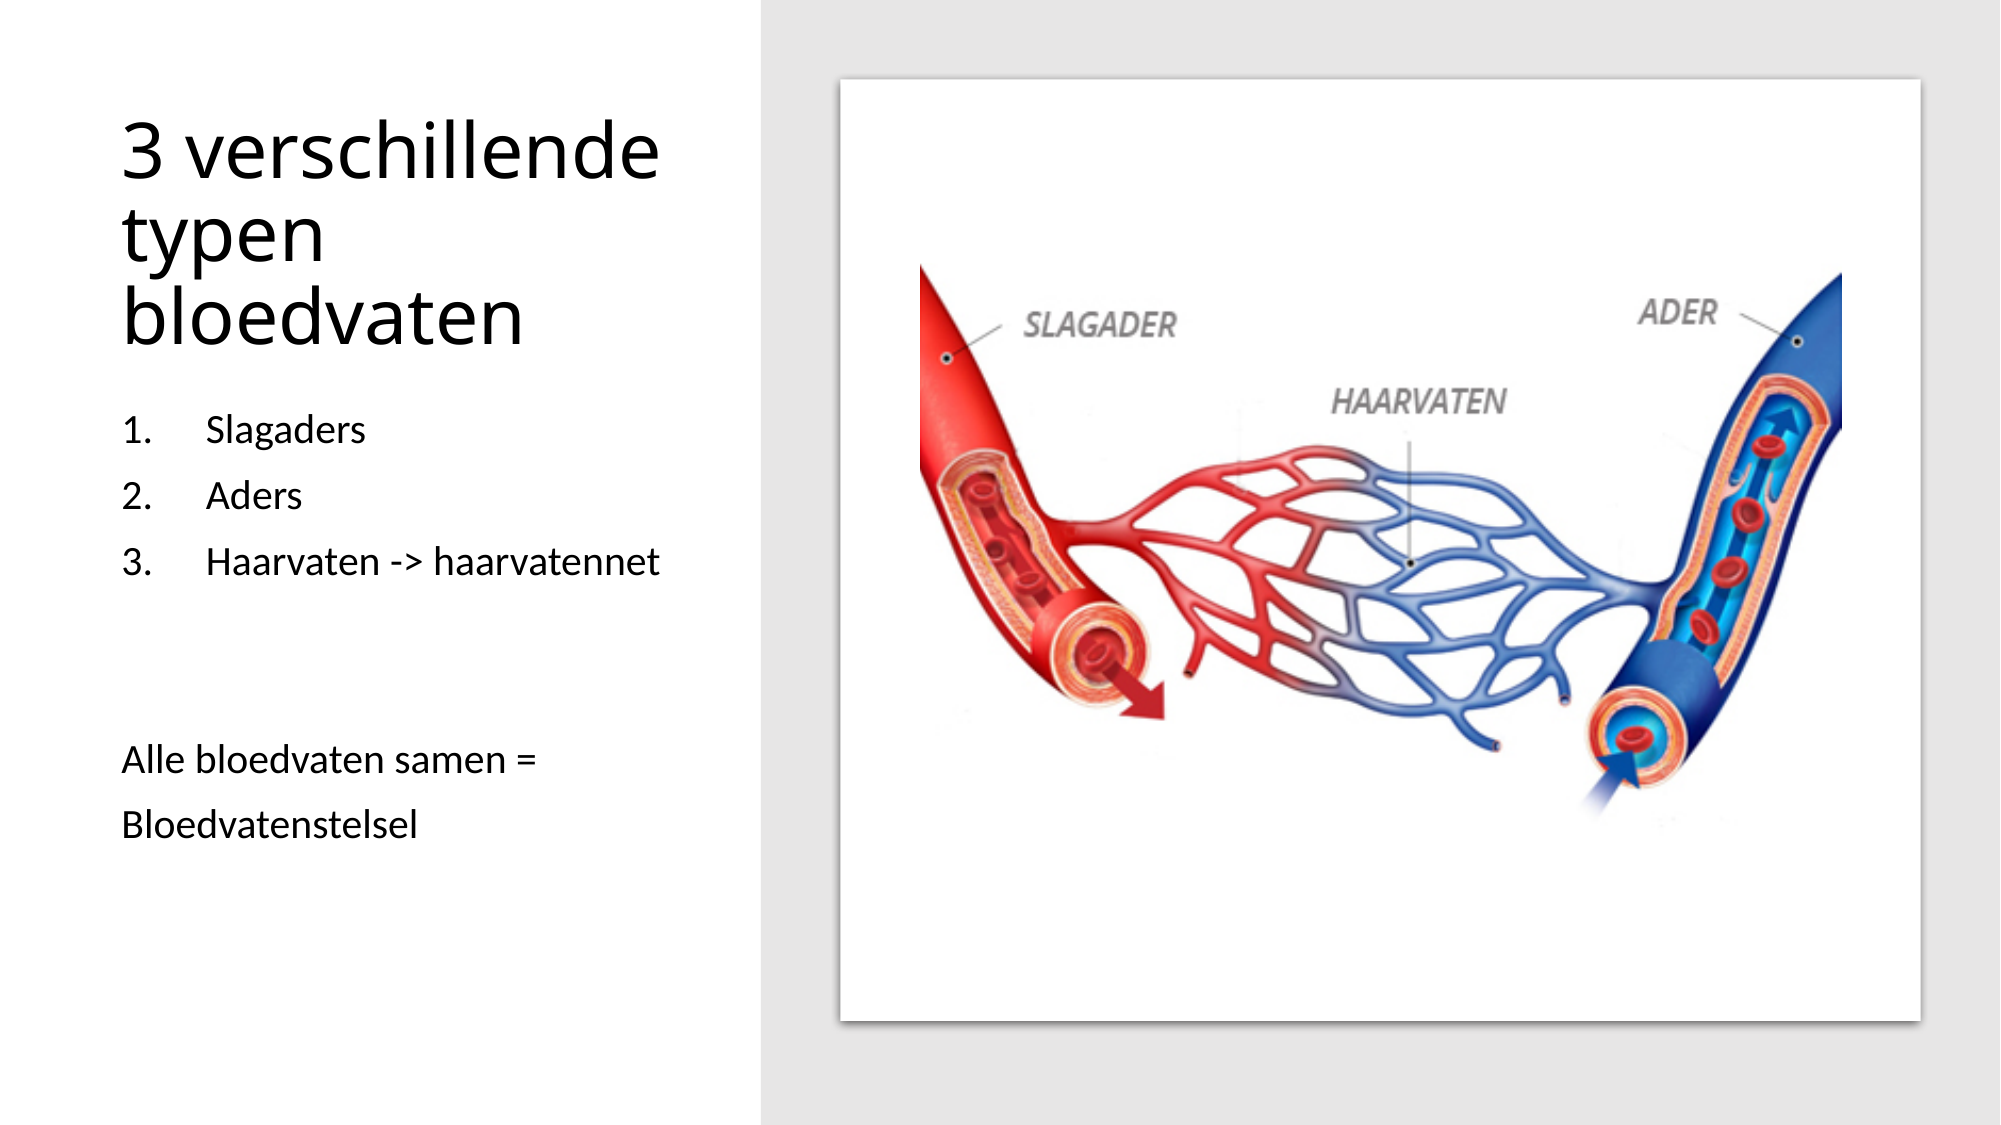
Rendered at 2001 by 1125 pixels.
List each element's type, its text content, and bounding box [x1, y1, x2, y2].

text_box [839, 78, 1922, 1022]
title 3 verschillende typen bloedvaten [106, 103, 682, 370]
list Slagaders Aders Haarvaten -> haarvatennet Alle bloedvaten samen = Bloedvatenstelsel [106, 399, 682, 1021]
text_box [760, 0, 2000, 1125]
picture [919, 263, 1842, 836]
